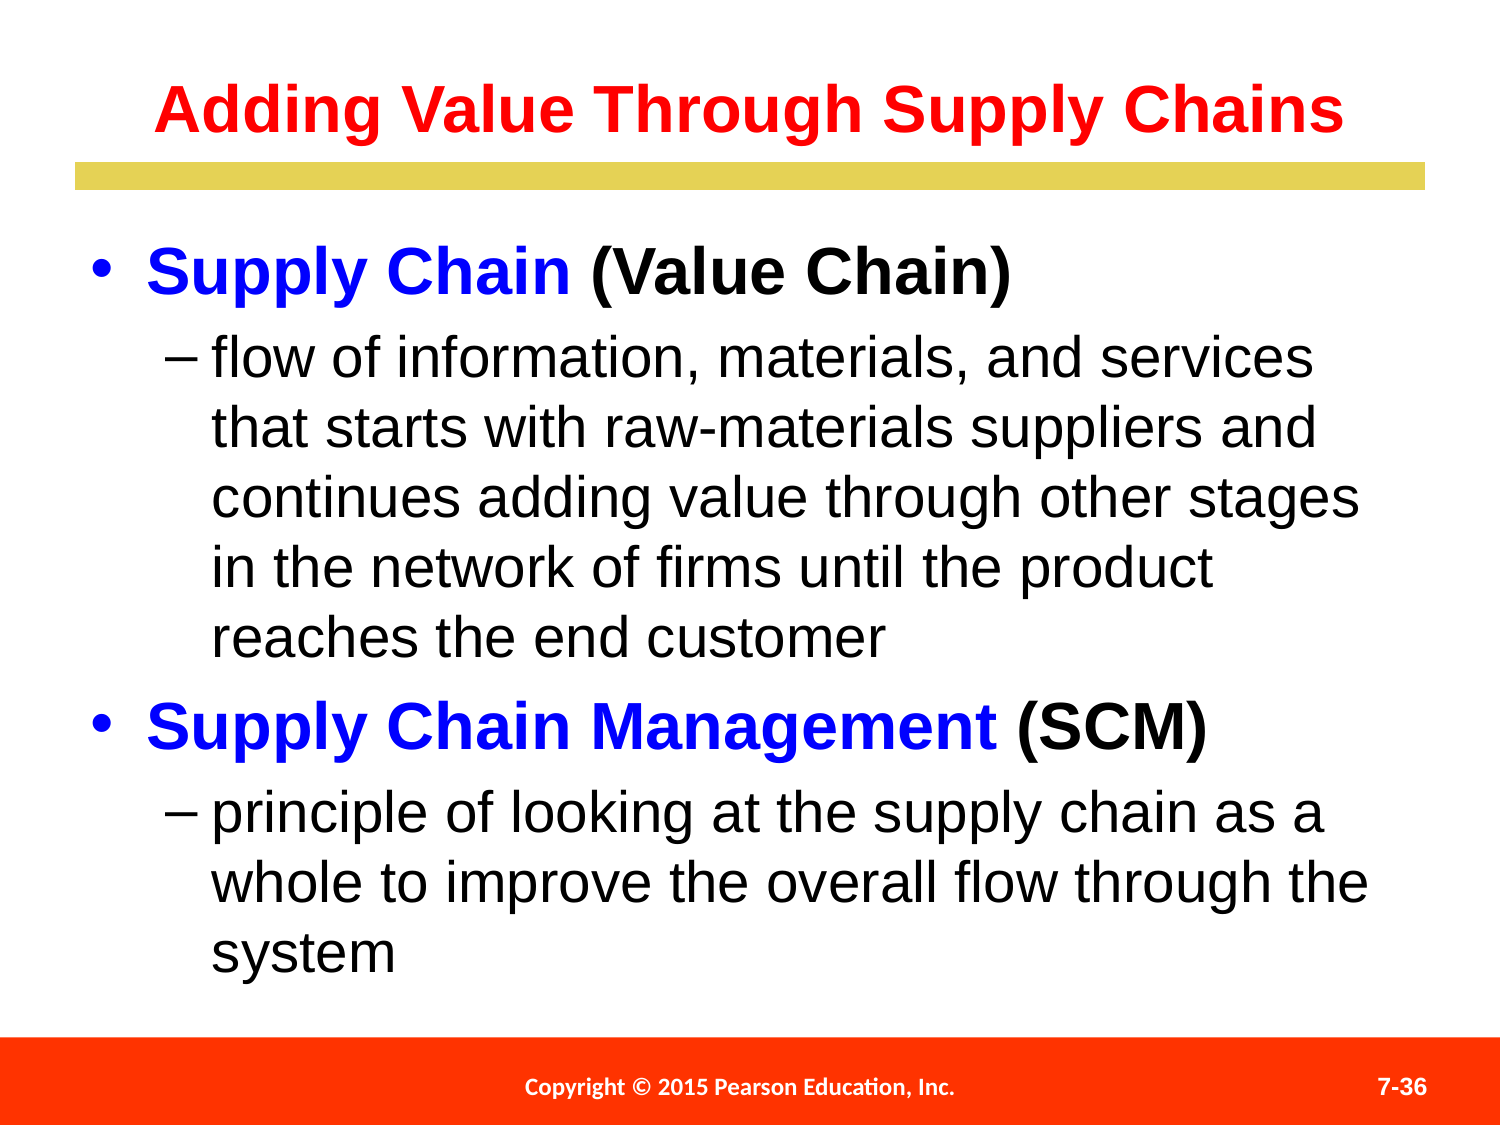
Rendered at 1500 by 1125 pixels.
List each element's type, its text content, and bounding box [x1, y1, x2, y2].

list Supply Chain (Value Chain) flow of information, materials, and services that starts with raw-materials suppliers and continues adding value through other stages in the network of firms until the product reaches the end customer Supply Chain Management (SCM) principle of looking at the supply chain as a whole to improve the overall flow through the system [74, 219, 1426, 1026]
title Adding Value Through Supply Chains [74, 12, 1426, 201]
